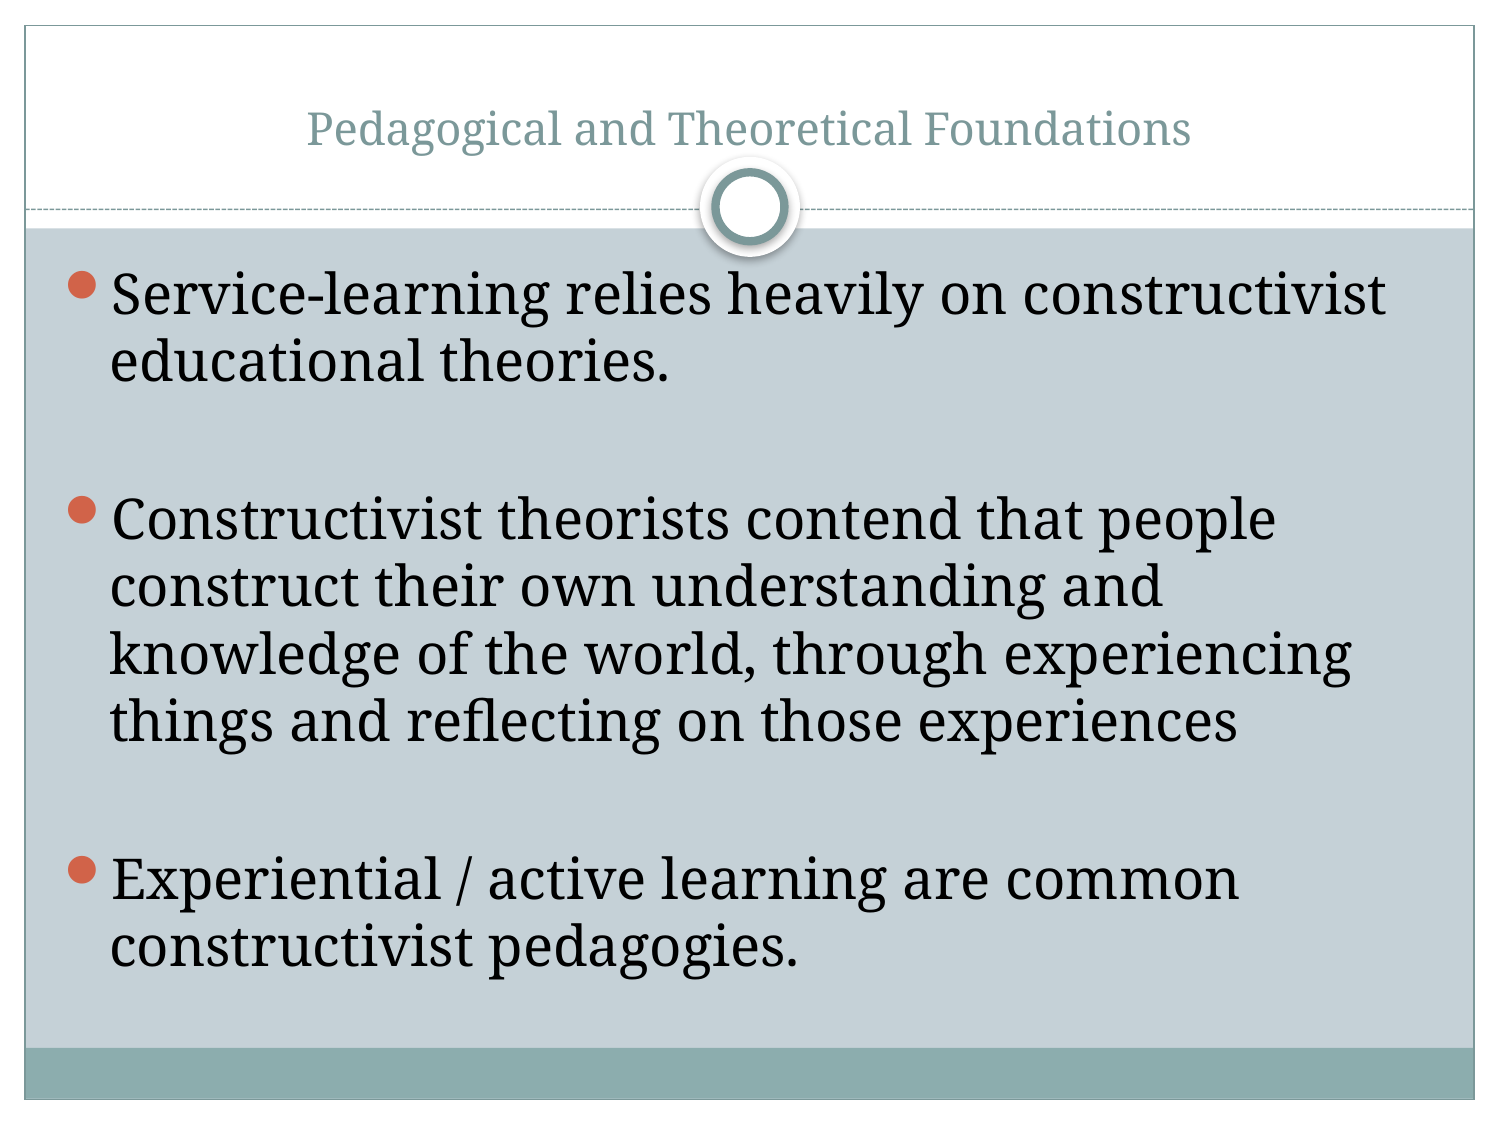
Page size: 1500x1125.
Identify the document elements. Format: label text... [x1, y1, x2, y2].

title Pedagogical and Theoretical Foundations [49, 37, 1450, 162]
list Service-learning relies heavily on constructivist educational theories. Constructivist theorists contend that people construct their own understanding and knowledge of the world, through experiencing things and reflecting on those experiences Experiential / active learning are common constructivist pedagogies. [49, 250, 1445, 1001]
